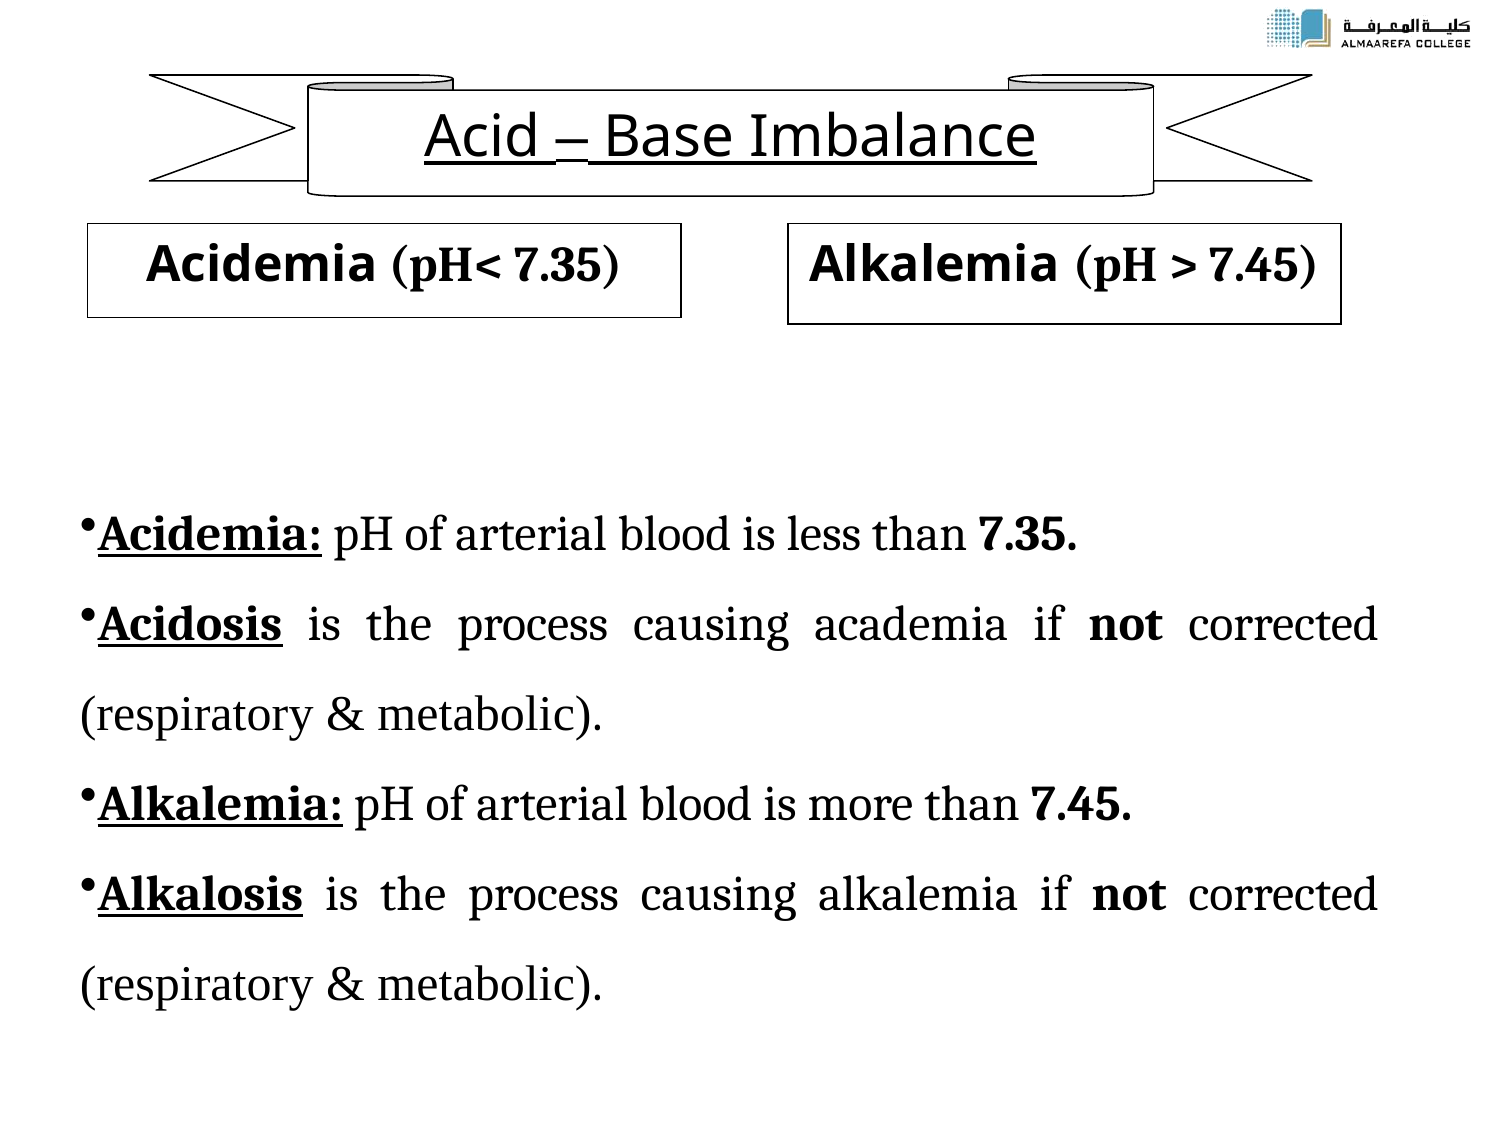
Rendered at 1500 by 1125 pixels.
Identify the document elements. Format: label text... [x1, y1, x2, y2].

text_box [0, 0, 1500, 75]
text_box Acidemia: pH of arterial blood is less than 7.35. Acidosis is the process causing academia if not corrected (respiratory & metabolic). Alkalemia: pH of arterial blood is more than 7.45. Alkalosis is the process causing alkalemia if not corrected (respiratory & metabolic). [64, 372, 1394, 1018]
text_box Alkalemia (pH > 7.45) [787, 223, 1342, 324]
text_box Acid – Base Imbalance [149, 75, 1312, 197]
text_box Acidemia (pH< 7.35) [87, 223, 682, 318]
